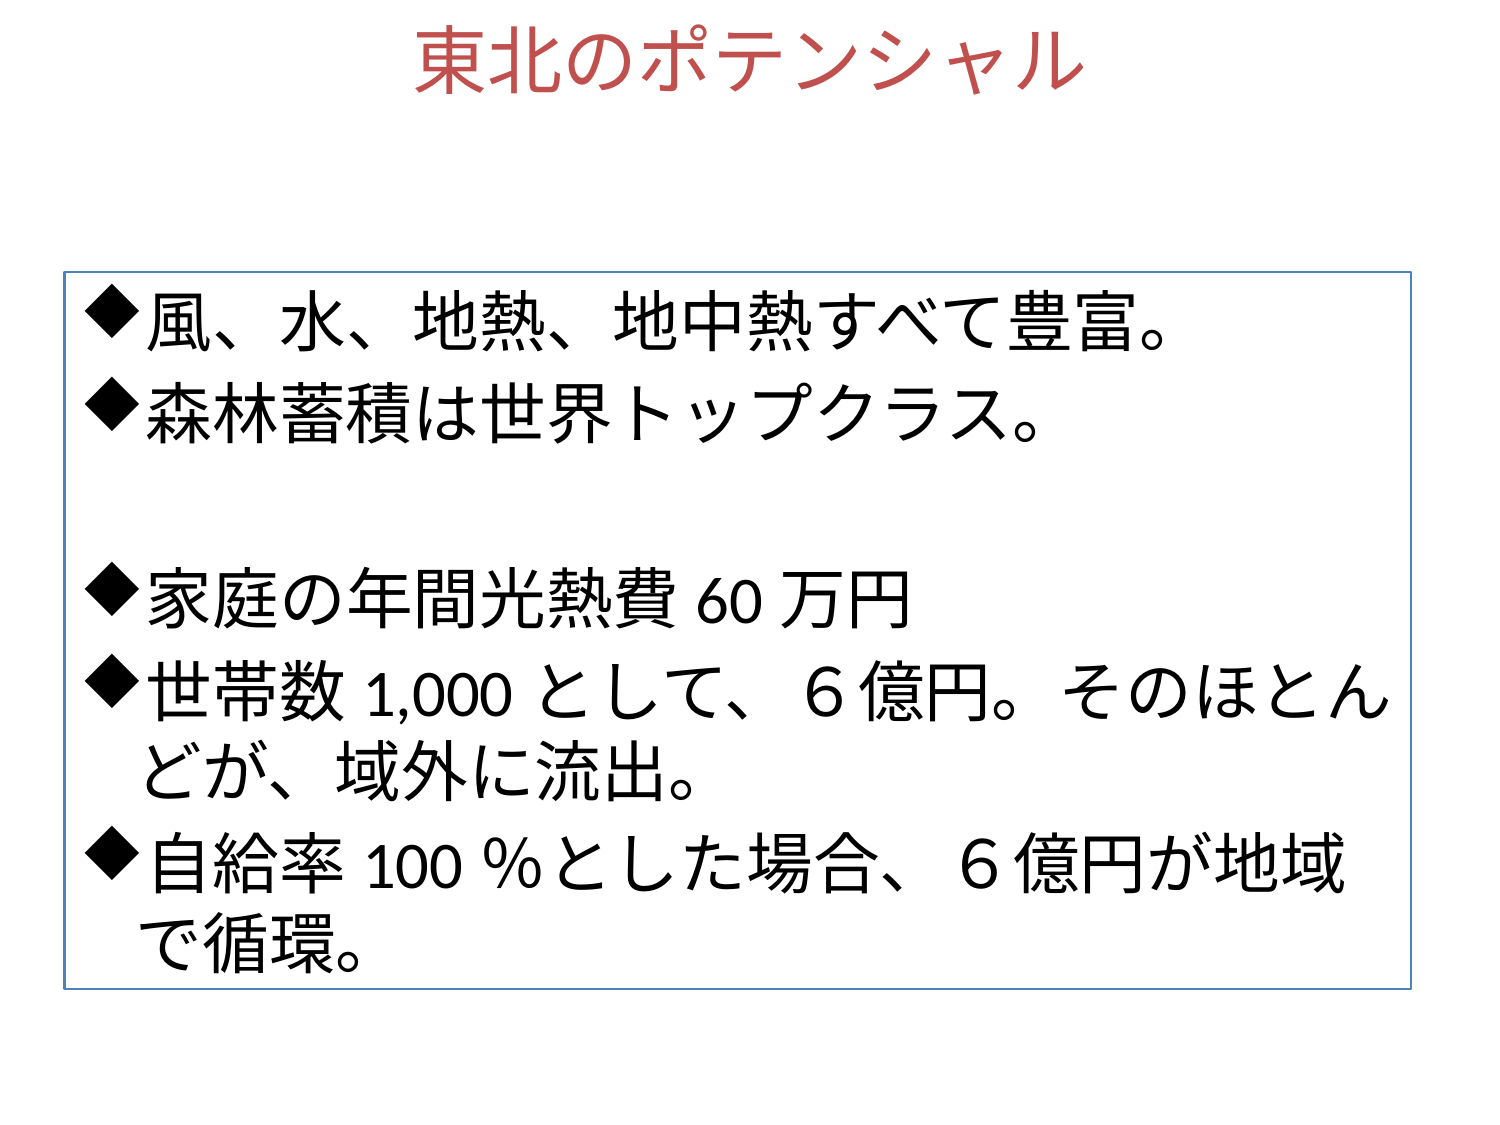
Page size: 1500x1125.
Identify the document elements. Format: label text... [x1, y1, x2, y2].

text_box 風、水、地熱、地中熱すべて豊富。 森林蓄積は世界トップクラス。 家庭の年間光熱費60万円 世帯数1,000として、６億円。そのほとんどが、域外に流出。 自給率100％とした場合、６億円が地域で循環。 [64, 272, 1412, 990]
text_box 東北のポテンシャル [0, 5, 1500, 111]
